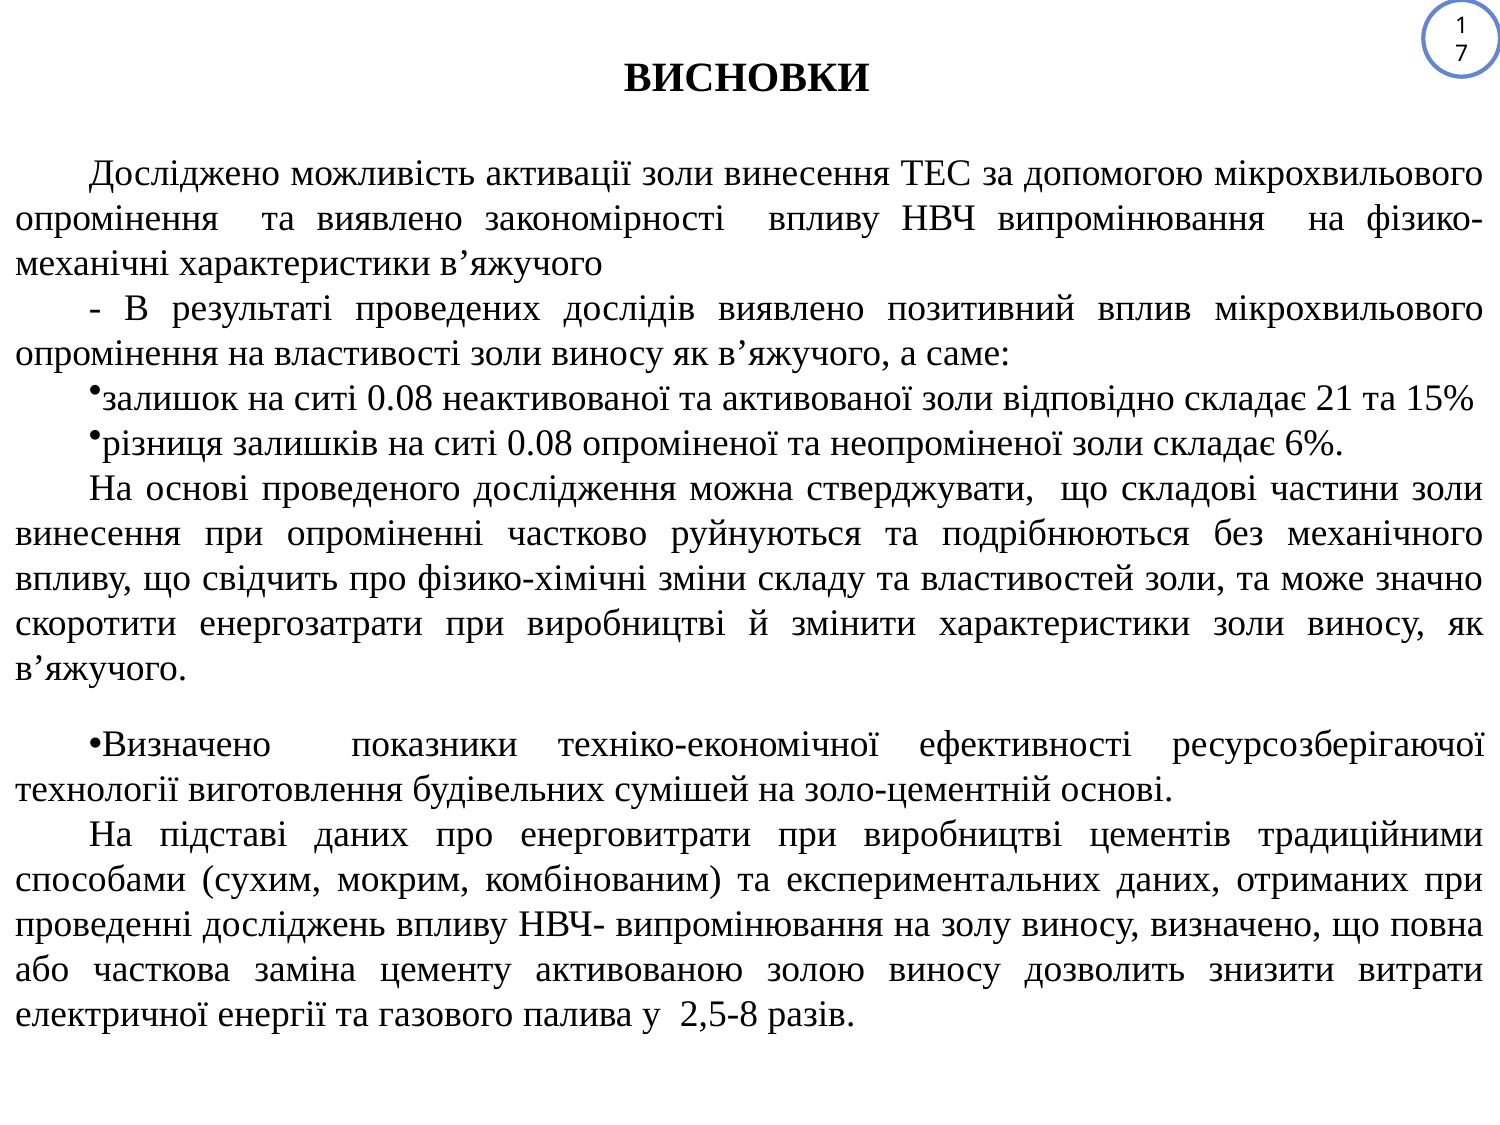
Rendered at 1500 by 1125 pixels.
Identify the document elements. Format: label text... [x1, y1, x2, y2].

text_box Визначено показники техніко-економічної ефективності ресурсо­зберігаючої технології виготовлення будівельних сумішей на золо-цементній основі. На підставі даних про енерговитрати при виробництві цементів традиційними способами (сухим, мокрим, комбінованим) та експериментальних даних, отриманих при проведенні досліджень впливу НВЧ- випромінювання на золу виносу, визначено, що повна або часткова заміна цементу активованою золою виносу дозволить знизити витрати електричної енергії та газового палива у 2,5-8 разів. [0, 711, 1500, 1042]
text_box 17 [1421, 0, 1500, 79]
text_box вИСНОВКИ [609, 42, 886, 108]
text_box Досліджено можливість активації золи винесення ТЕС за допомогою мікрохвильового опромінення та виявлено закономірності впливу НВЧ випромінювання на фізико-механічні характеристики в’яжучого - В результаті проведених дослідів виявлено позитивний вплив мікрохвильового опромінення на властивості золи виносу як в’яжучого, а саме: залишок на ситі 0.08 неактивованої та активованої золи відповідно складає 21 та 15% різниця залишків на ситі 0.08 опроміненої та неопроміненої золи складає 6%. На основі проведеного дослідження можна стверджувати, що складові частини золи винесення при опроміненні частково руйнуються та подрібнюються без механічного впливу, що свідчить про фізико-хімічні зміни складу та властивостей золи, та може значно скоротити енергозатрати при виробництві й змінити характеристики золи виносу, як в’яжучого. [0, 139, 1500, 695]
